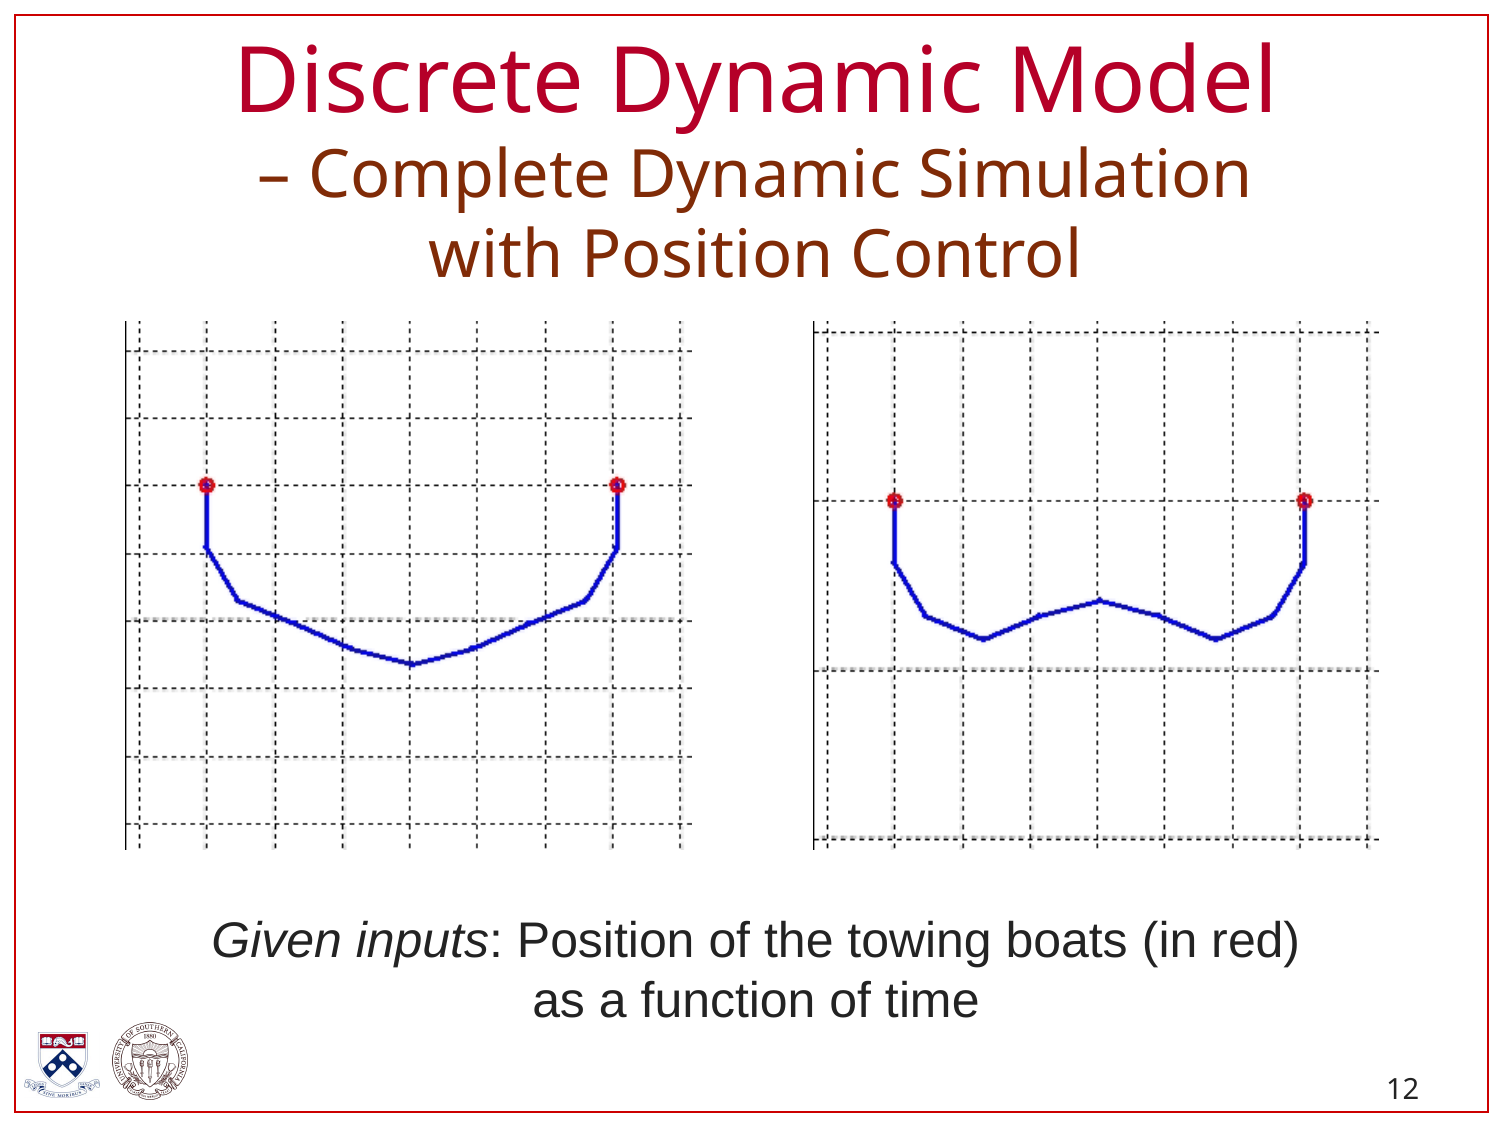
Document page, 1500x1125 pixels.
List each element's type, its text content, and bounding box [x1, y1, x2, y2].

text_box Given inputs: Position of the towing boats (in red) as a function of time [174, 899, 1338, 1035]
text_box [124, 320, 693, 851]
picture [24, 1032, 100, 1098]
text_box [812, 320, 1380, 851]
title Discrete Dynamic Model – Complete Dynamic Simulation with Position Control [36, 0, 1476, 313]
